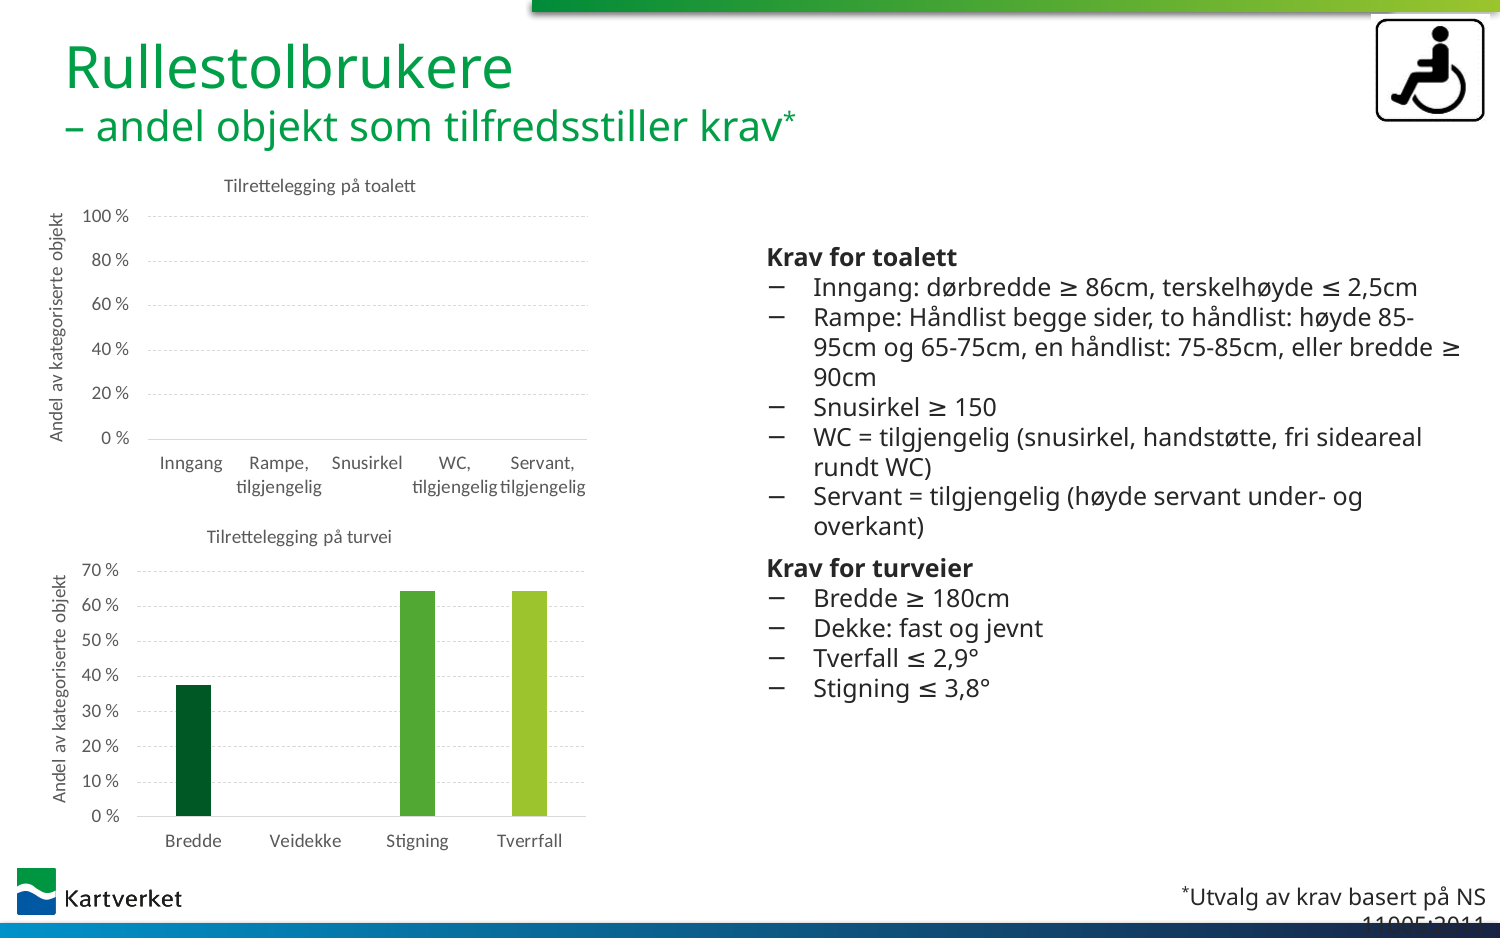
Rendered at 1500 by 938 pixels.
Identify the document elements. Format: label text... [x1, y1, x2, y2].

picture [41, 166, 598, 505]
picture [1371, 13, 1491, 127]
text_box *Utvalg av krav basert på NS 11005:2011 [1068, 873, 1500, 938]
text_box Krav for toalett Inngang: dørbredde ≥ 86cm, terskelhøyde ≤ 2,5cm Rampe: Håndlist begge sider, to håndlist: høyde 85-95cm og 65-75cm, en håndlist: 75-85cm, eller bredde ≥ 90cm Snusirkel ≥ 150 WC = tilgjengelig (snusirkel, handstøtte, fri sideareal rundt WC) Servant = tilgjengelig (høyde servant under- og overkant) [751, 234, 1483, 545]
text_box Krav for turveier Bredde ≥ 180cm Dekke: fast og jevnt Tverfall ≤ 2,9° Stigning ≤ 3,8° [751, 545, 1483, 710]
picture [41, 520, 597, 859]
text_box Rullestolbrukere – andel objekt som tilfredsstiller krav* [49, 14, 1431, 158]
